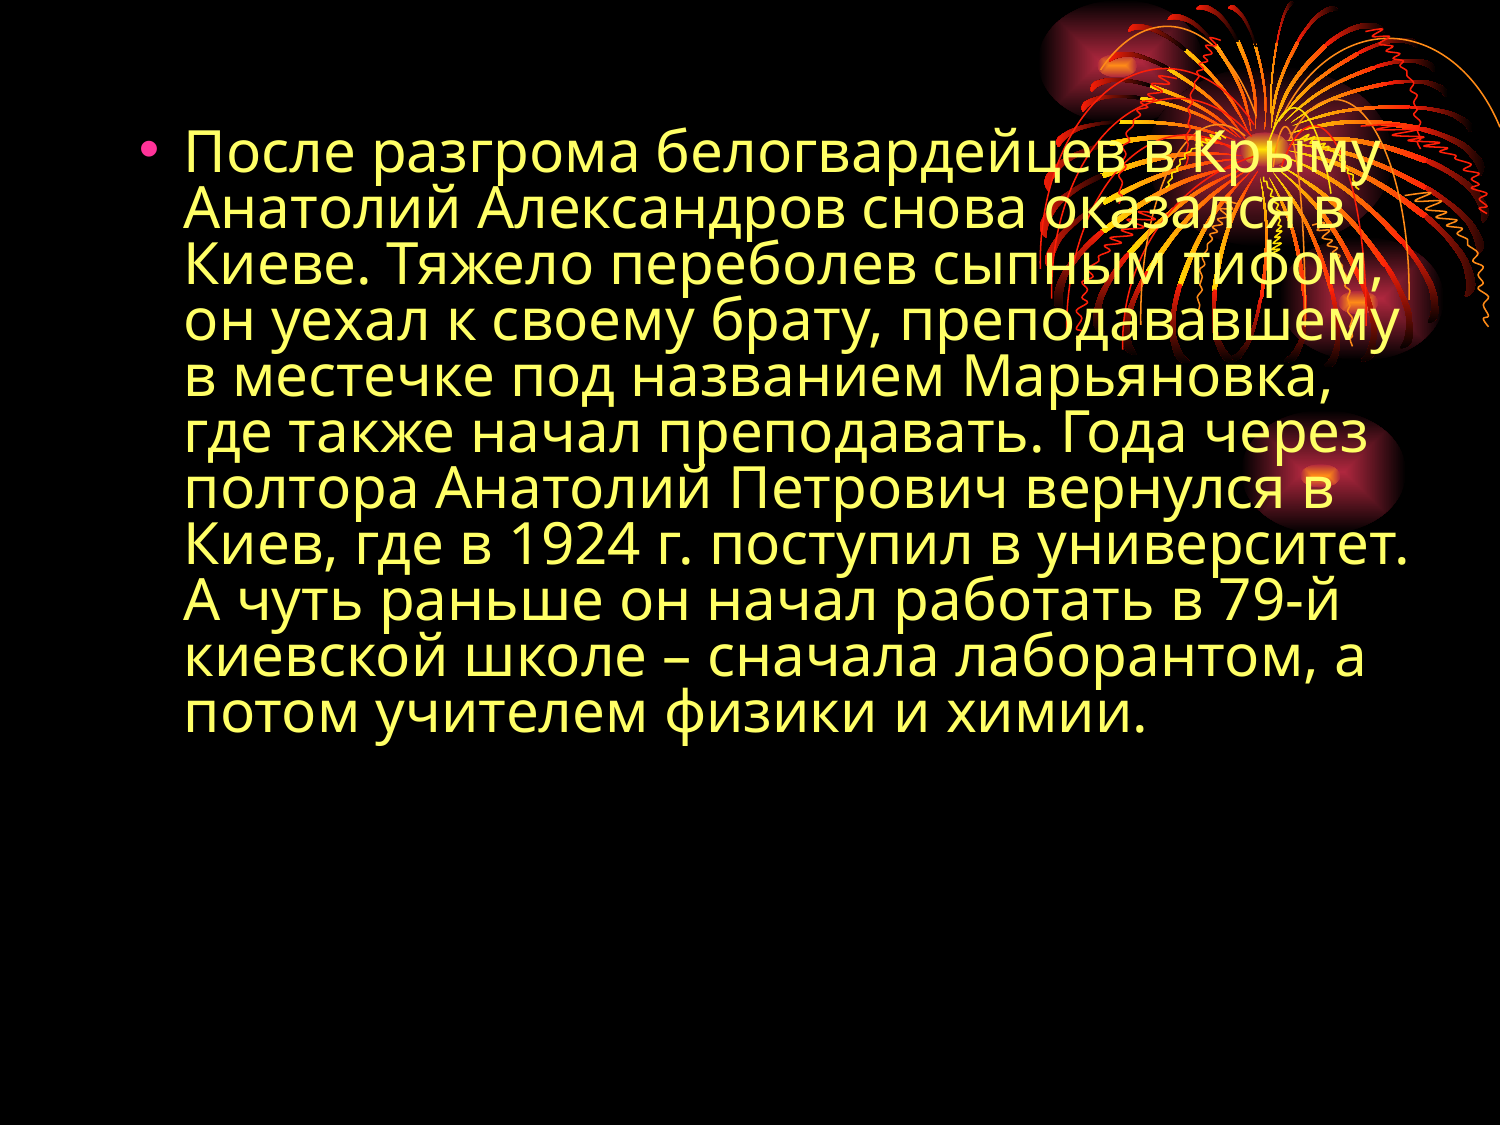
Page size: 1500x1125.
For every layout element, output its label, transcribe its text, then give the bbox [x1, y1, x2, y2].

list После разгрома белогвардейцев в Крыму Анатолий Александров снова оказался в Киеве. Тяжело переболев сыпным тифом, он уехал к своему брату, преподававшему в местечке под названием Марьяновка, где также начал преподавать. Года через полтора Анатолий Петрович вернулся в Киев, где в 1924 г. поступил в университет. А чуть раньше он начал работать в 79-й киевской школе – сначала лаборантом, а потом учителем физики и химии. [123, 42, 1432, 837]
